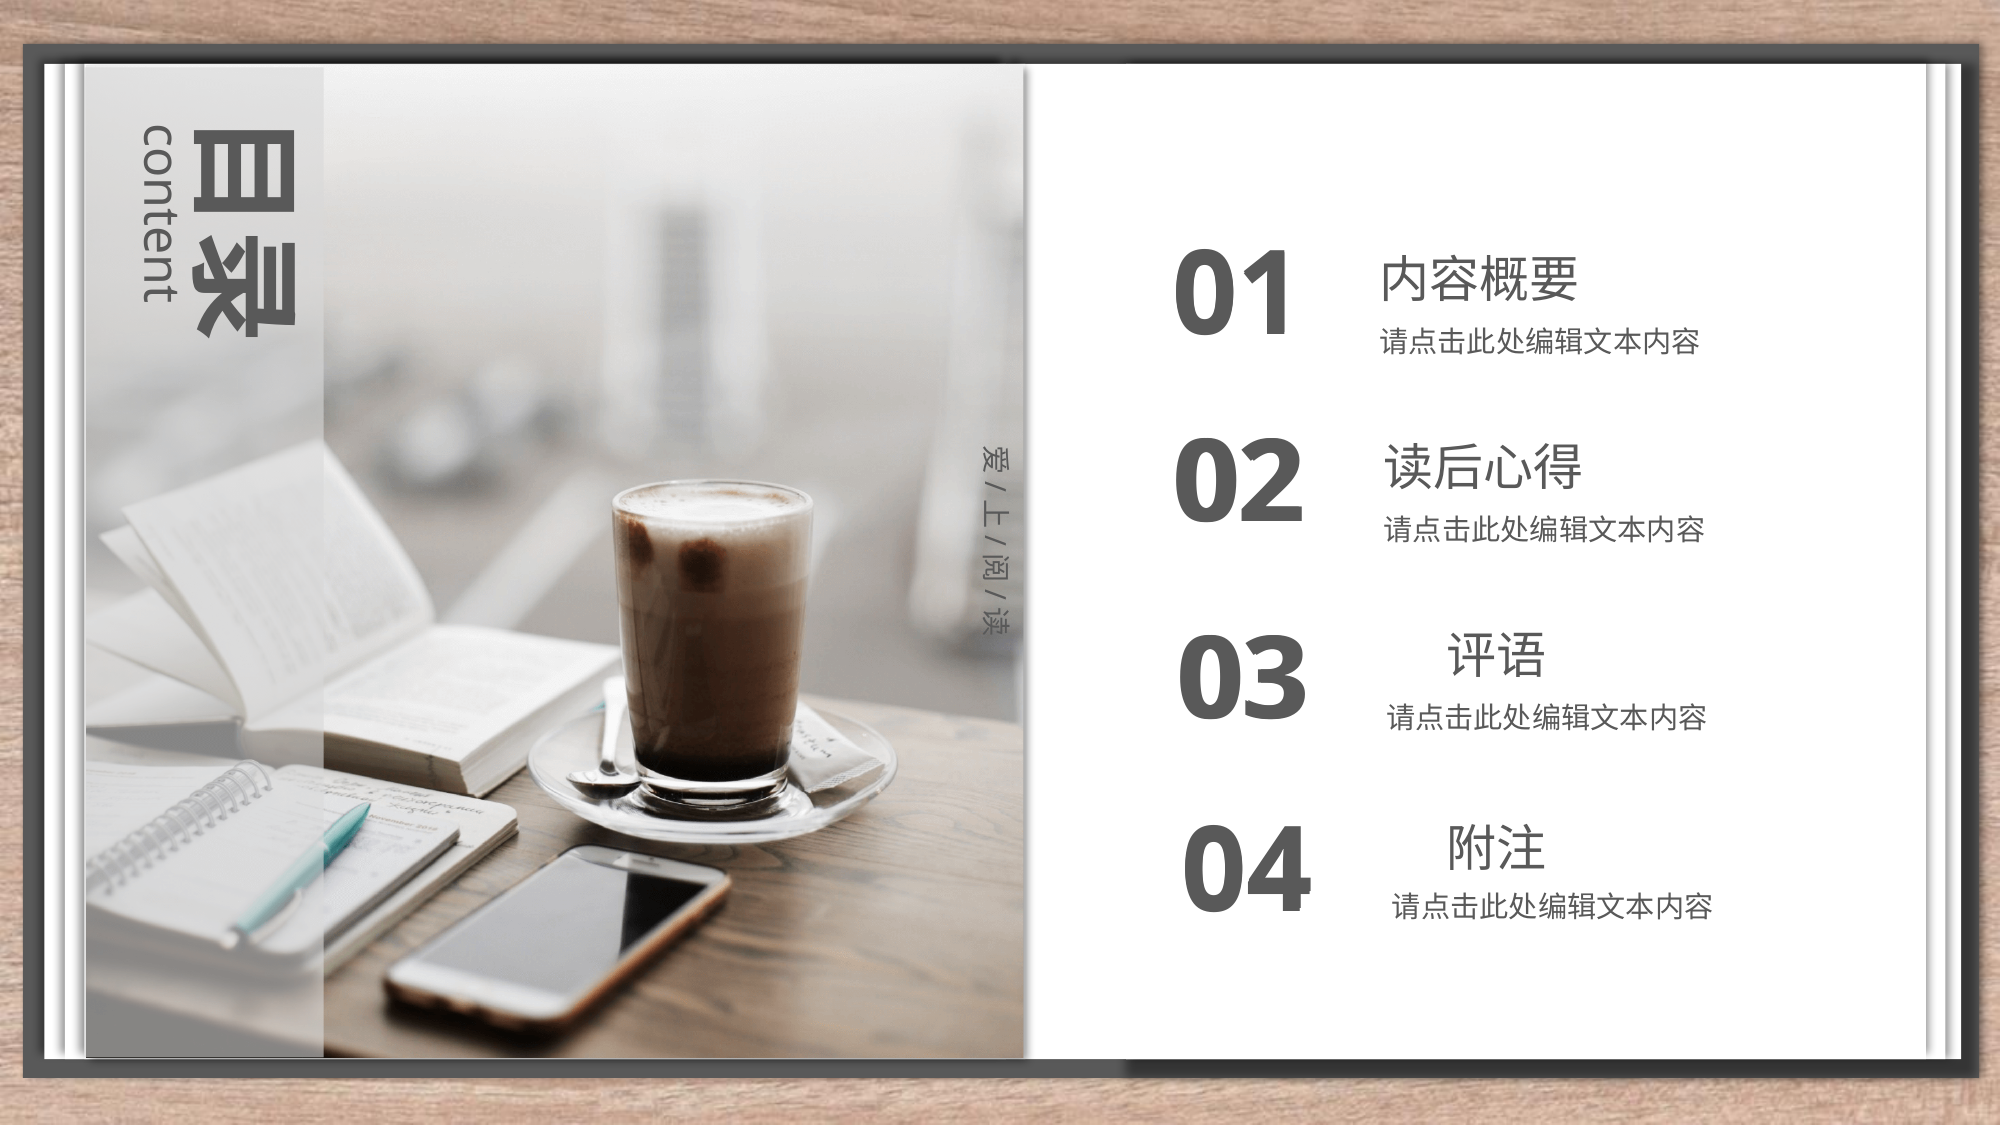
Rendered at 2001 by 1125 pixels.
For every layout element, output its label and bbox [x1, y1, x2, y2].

text_box [1169, 210, 1306, 367]
text_box [1377, 809, 1740, 932]
text_box [1176, 787, 1318, 944]
picture [0, 0, 2000, 1125]
text_box [1171, 596, 1316, 752]
text_box [1371, 616, 1735, 743]
text_box [1168, 399, 1310, 554]
text_box [1364, 239, 1728, 367]
text_box [44, 63, 1962, 1060]
text_box [1368, 427, 1732, 555]
